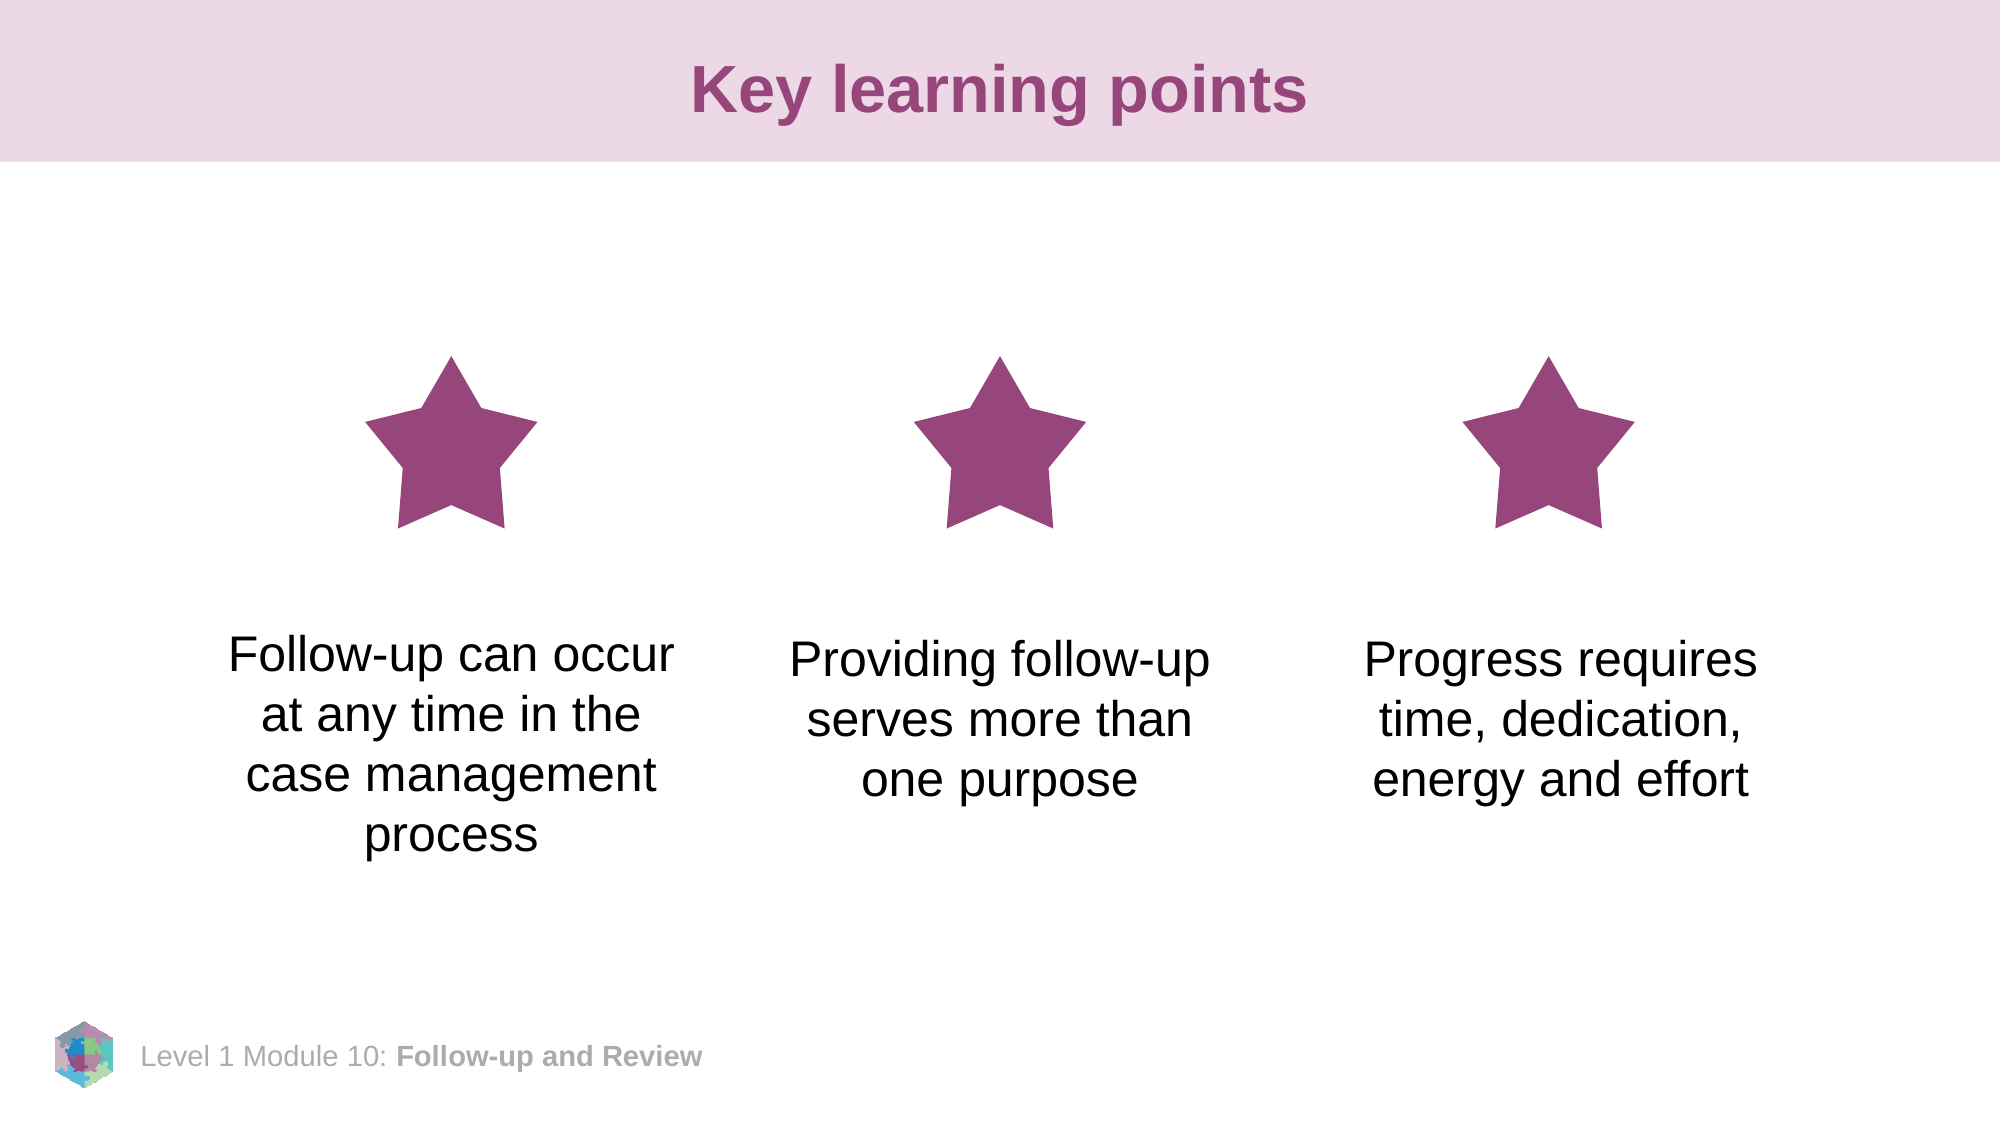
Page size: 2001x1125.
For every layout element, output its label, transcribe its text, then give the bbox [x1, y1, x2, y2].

text_box Providing follow-up serves more than one purpose [764, 618, 1236, 814]
text_box [365, 356, 538, 529]
text_box [913, 356, 1087, 529]
text_box Progress requires time, dedication, energy and effort [1297, 618, 1824, 814]
text_box Follow-up can occur at any time in the case management process [188, 614, 715, 870]
text_box [1462, 356, 1635, 529]
title Key learning points [137, 19, 1863, 163]
picture [55, 1021, 113, 1088]
